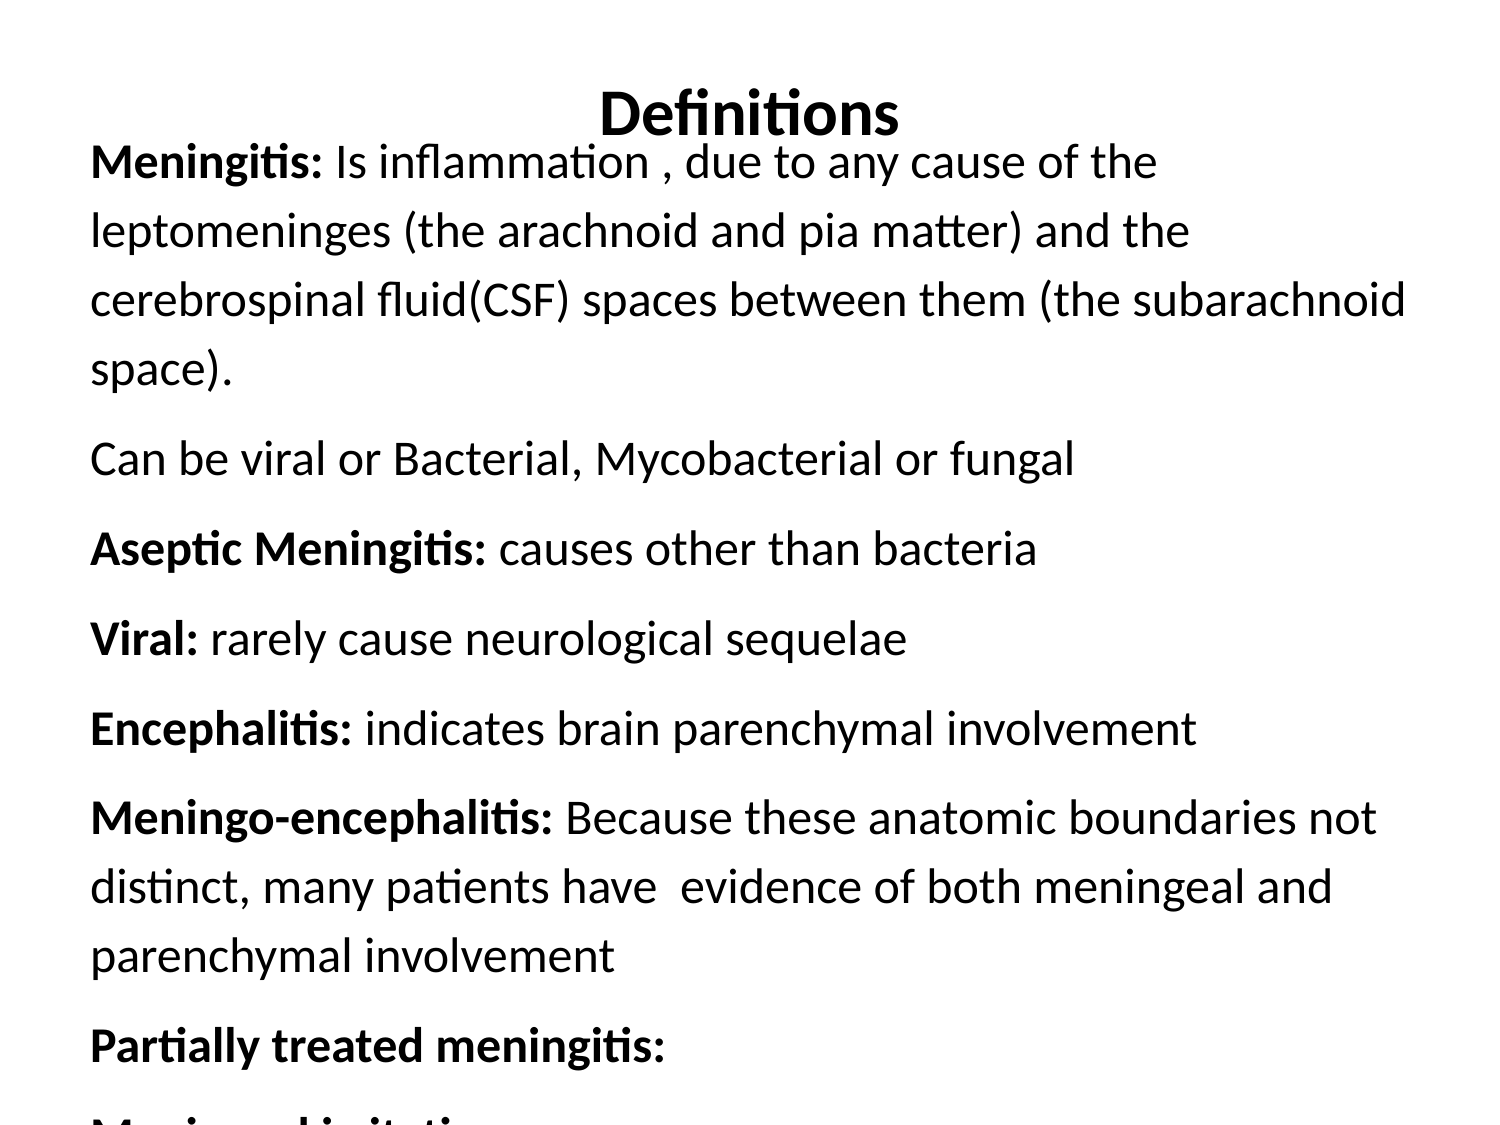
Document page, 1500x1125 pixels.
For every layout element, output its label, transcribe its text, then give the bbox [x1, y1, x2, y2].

title Definitions [75, 0, 1425, 112]
list Meningitis: Is inflammation , due to any cause of the leptomeninges (the arachnoid and pia matter) and the cerebrospinal fluid(CSF) spaces between them (the subarachnoid space). Can be viral or Bacterial, Mycobacterial or fungal Aseptic Meningitis: causes other than bacteria Viral: rarely cause neurological sequelae Encephalitis: indicates brain parenchymal involvement Meningo-encephalitis: Because these anatomic boundaries not distinct, many patients have evidence of both meningeal and parenchymal involvement Partially treated meningitis: Meningeal irritation: [75, 112, 1425, 1005]
